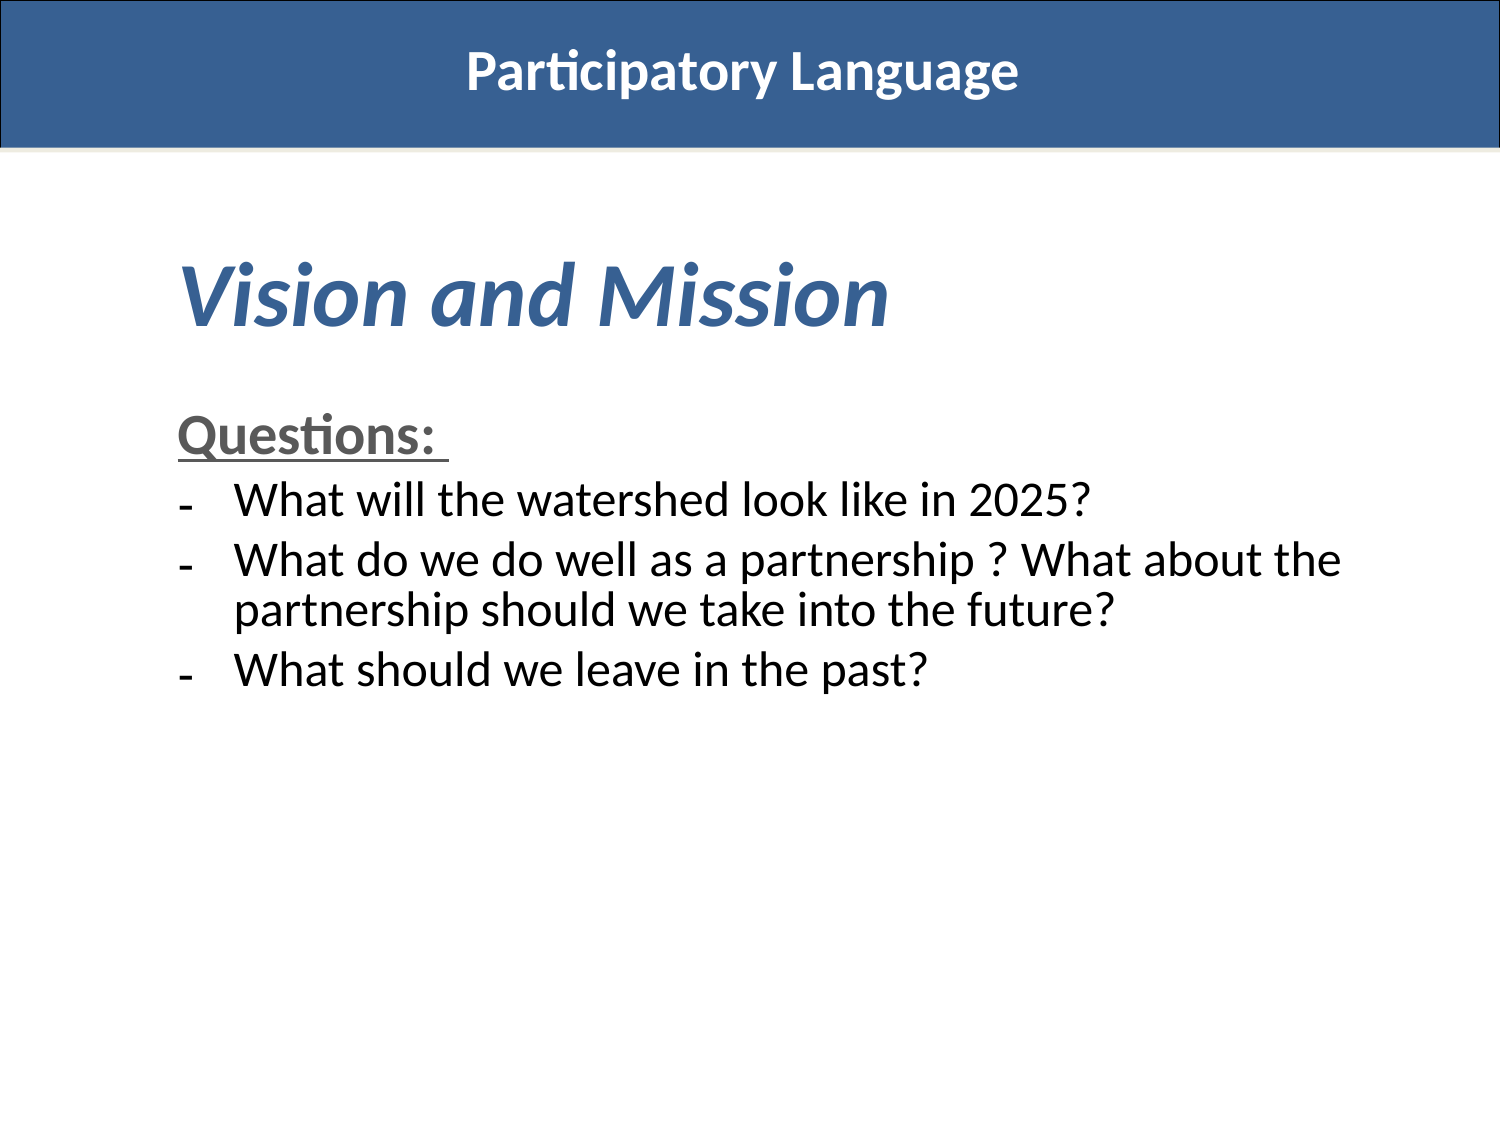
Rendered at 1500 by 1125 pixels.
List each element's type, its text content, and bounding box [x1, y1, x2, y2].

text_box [0, 0, 1500, 151]
list Vision and Mission Questions: What will the watershed look like in 2025? What do we do well as a partnership ? What about the partnership should we take into the future? What should we leave in the past? [162, 249, 1425, 1038]
